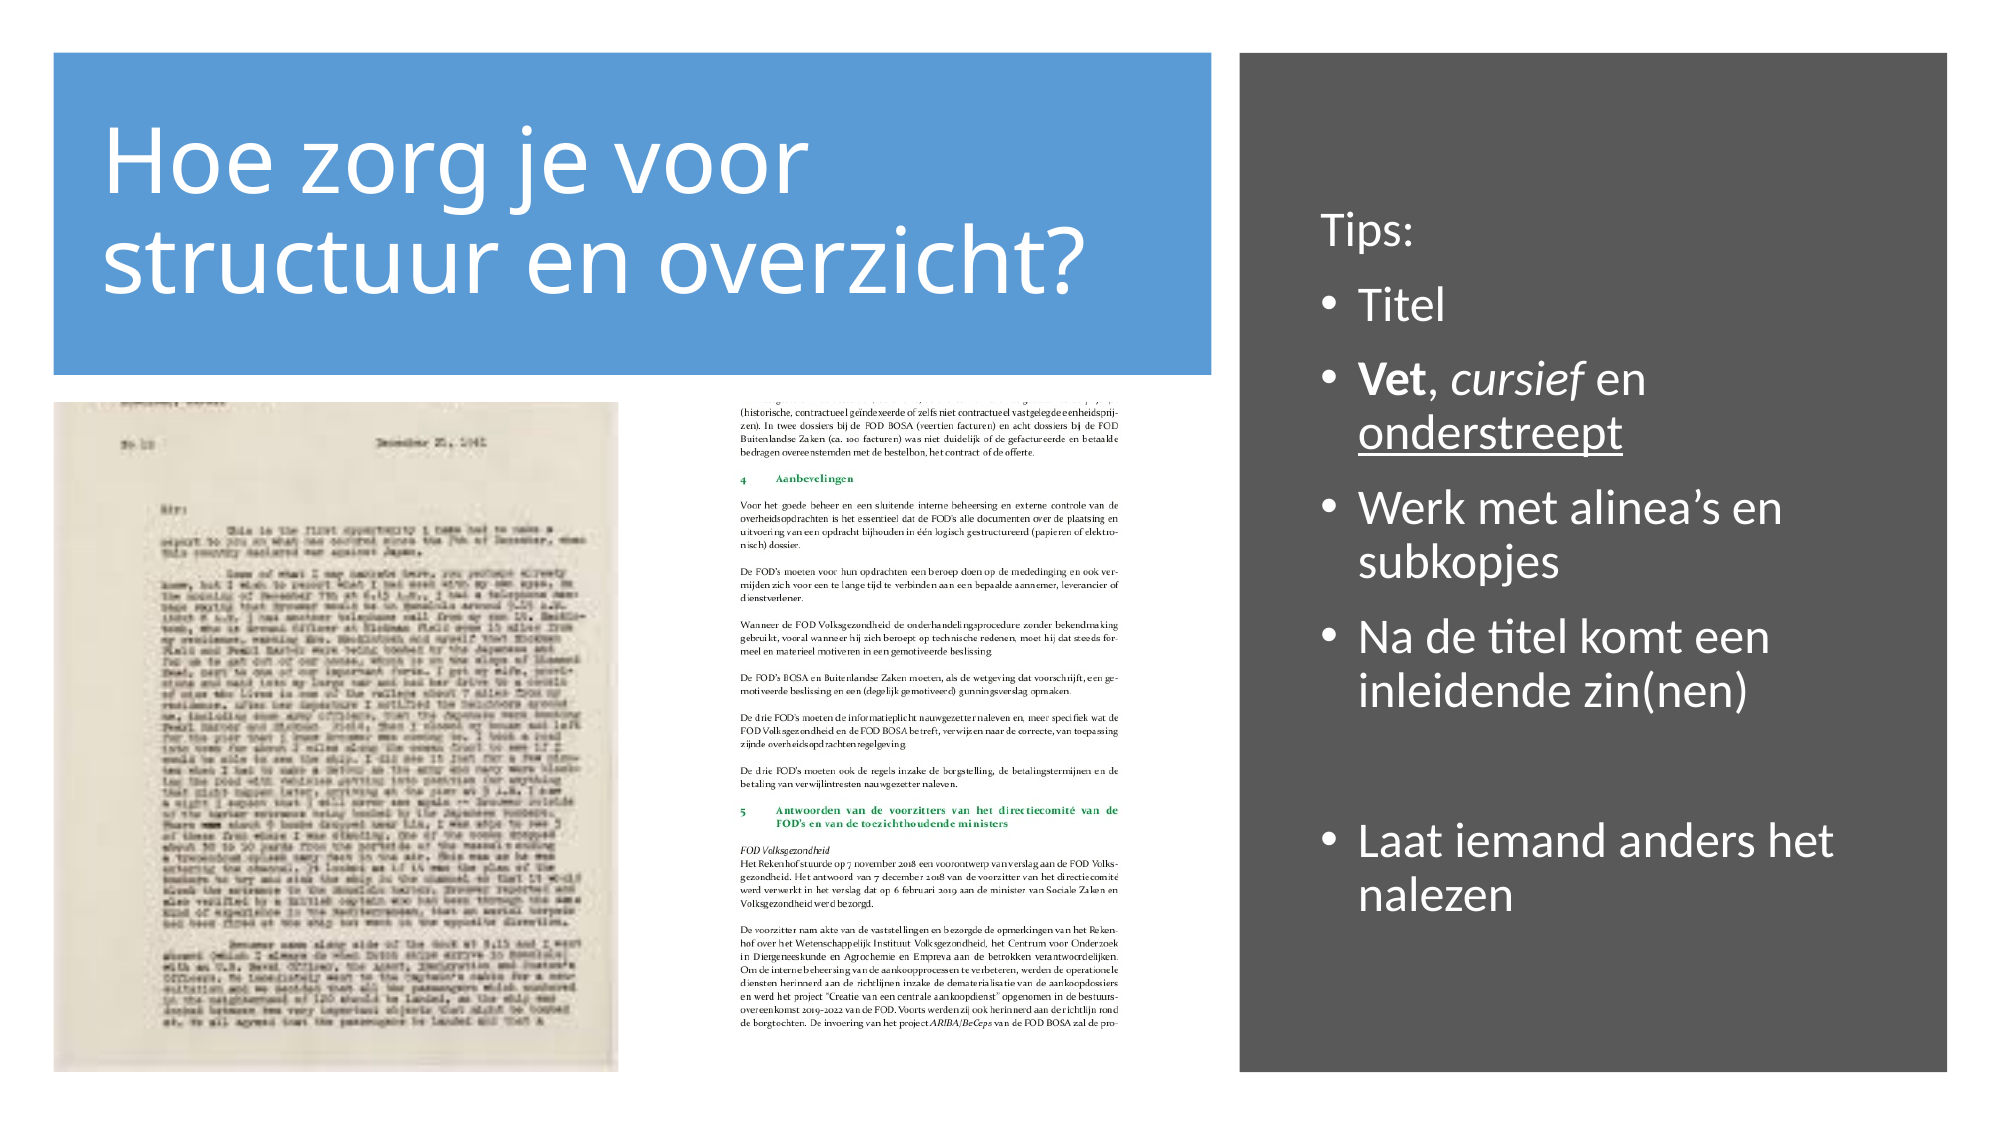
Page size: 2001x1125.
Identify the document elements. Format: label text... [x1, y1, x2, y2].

text_box [1239, 52, 1948, 1073]
list Tips: Titel Vet, cursief en onderstreept Werk met alinea’s en subkopjes Na de titel komt een inleidende zin(nen) Laat iemand anders het nalezen [1305, 125, 1882, 1000]
text_box [53, 52, 1212, 376]
title Hoe zorg je voor structuur en overzicht? [85, 80, 1168, 348]
picture [646, 402, 1212, 1072]
picture [53, 402, 619, 1072]
